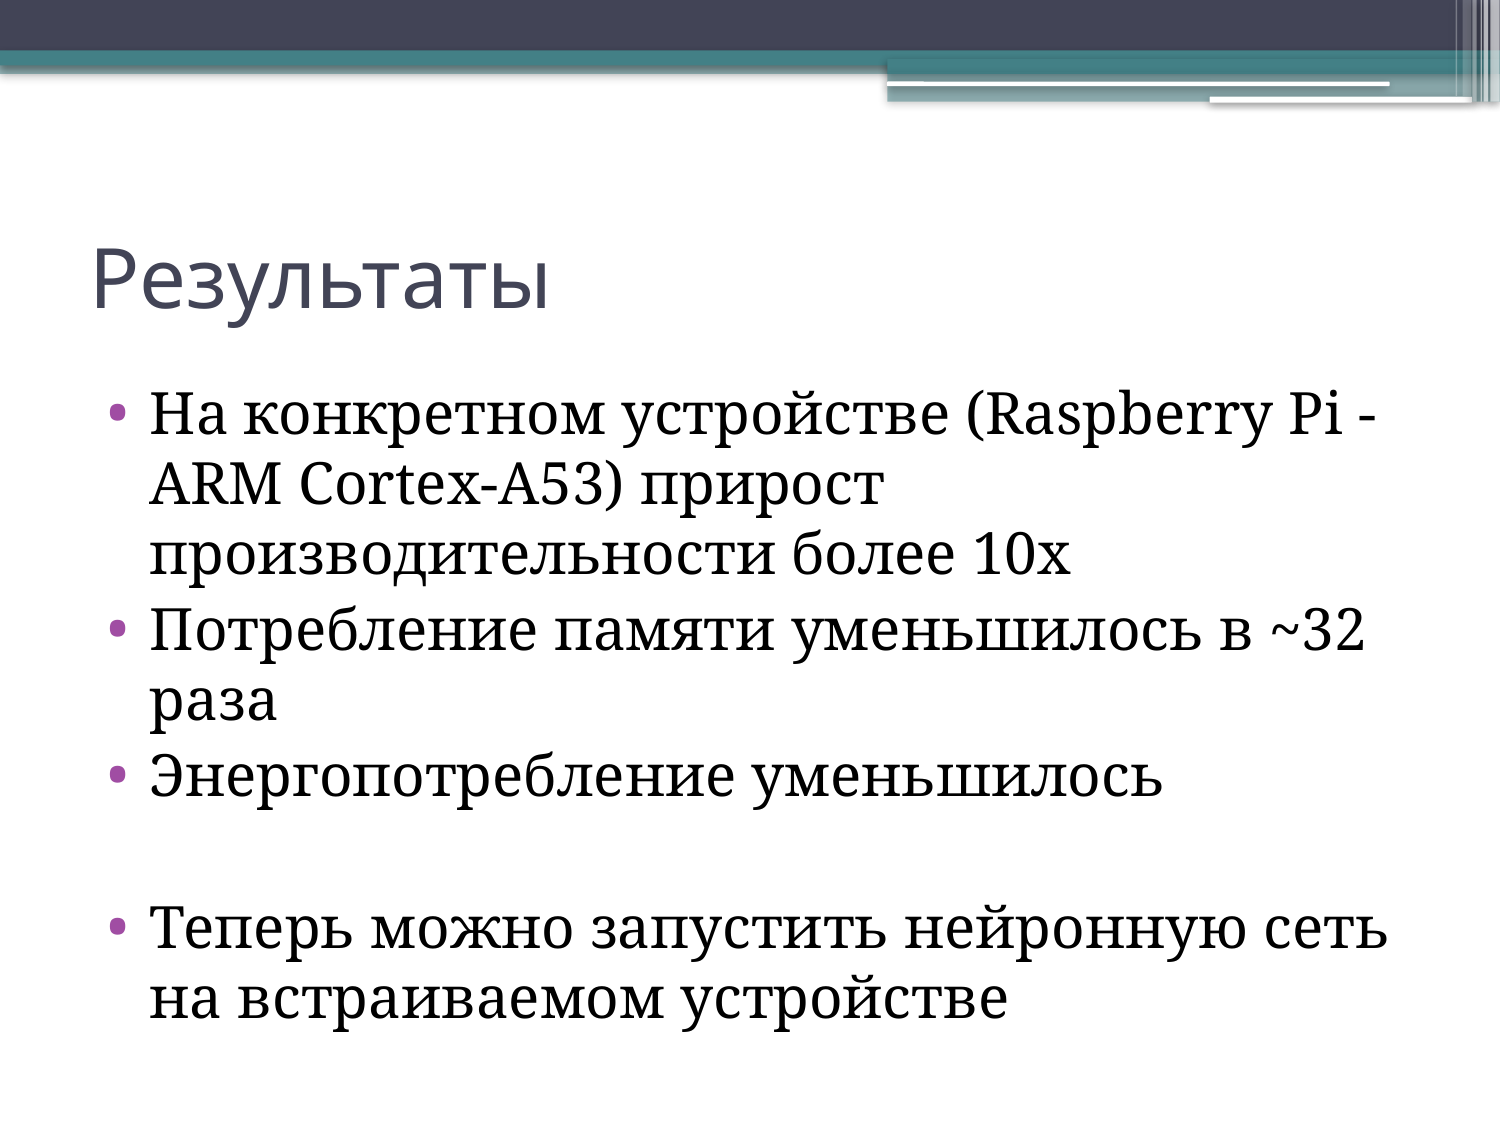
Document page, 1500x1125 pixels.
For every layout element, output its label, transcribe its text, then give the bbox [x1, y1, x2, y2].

title Результаты [75, 187, 1425, 363]
list На конкретном устройстве (Raspberry Pi - ARM Cortex-A53) прирост производительности более 10х Потребление памяти уменьшилось в ~32 раза Энергопотребление уменьшилось Теперь можно запустить нейронную сеть на встраиваемом устройстве [75, 368, 1425, 1079]
